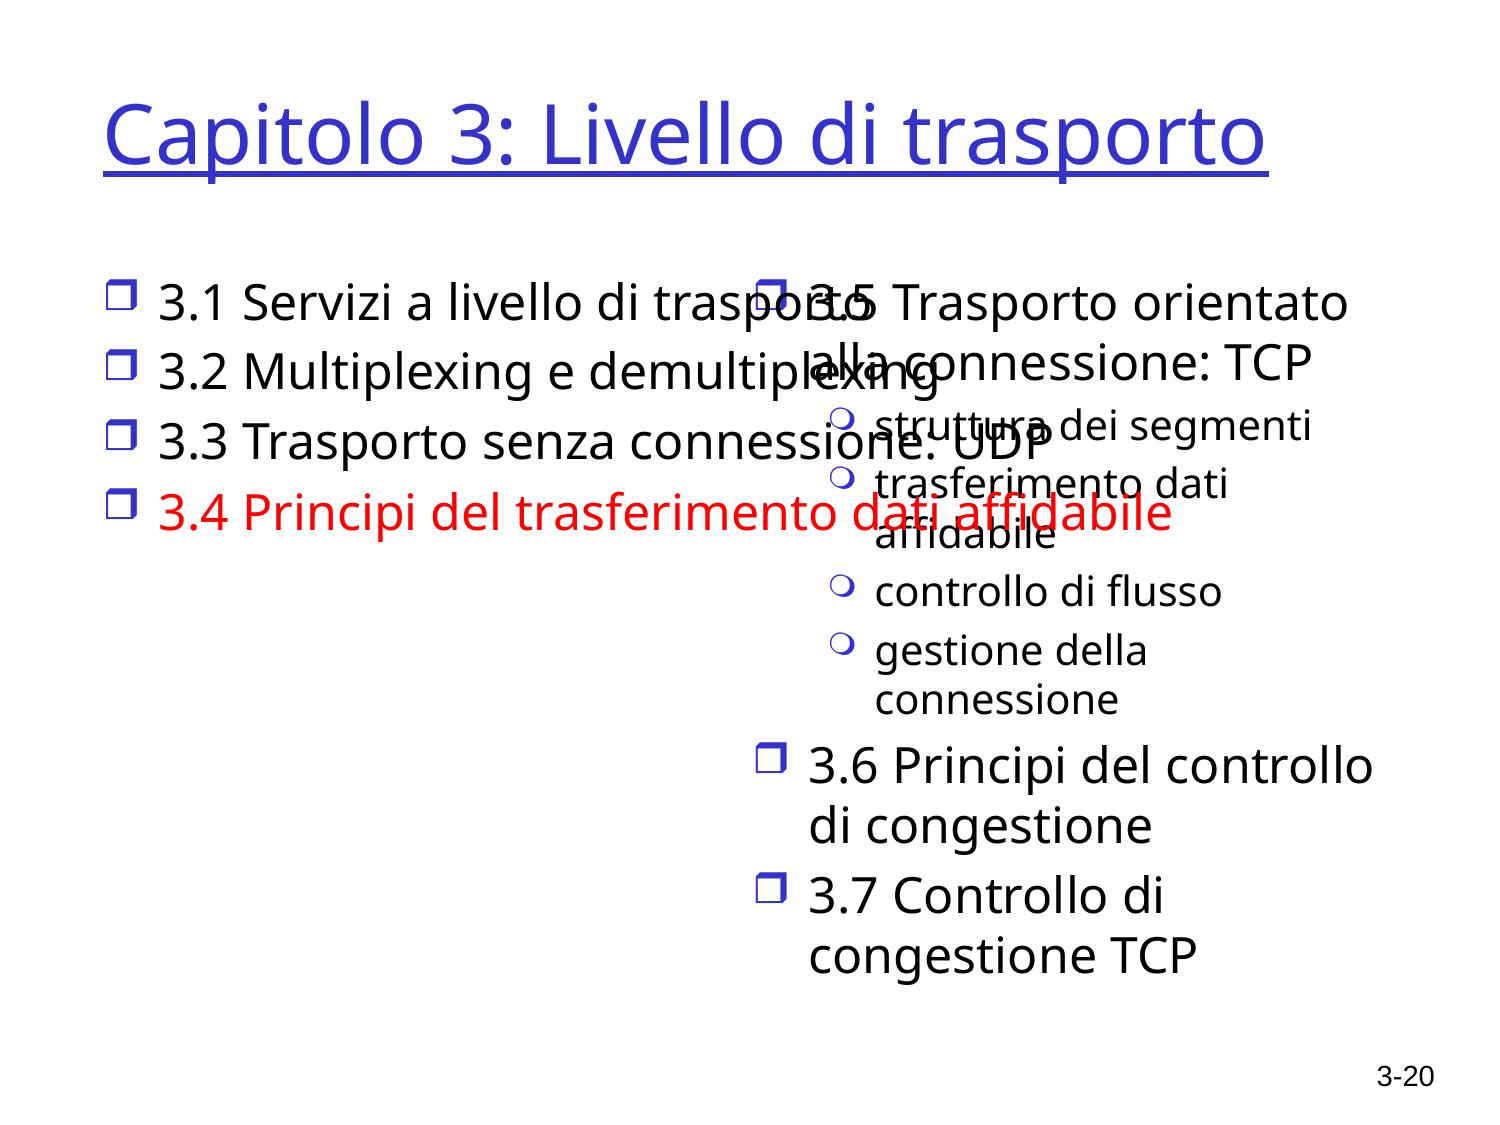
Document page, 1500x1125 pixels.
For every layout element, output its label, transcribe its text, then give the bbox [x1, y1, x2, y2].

list 3.1 Servizi a livello di trasporto 3.2 Multiplexing e demultiplexing 3.3 Trasporto senza connessione: UDP 3.4 Principi del trasferimento dati affidabile [87, 262, 1363, 1026]
title Capitolo 3: Livello di trasporto [87, 37, 1363, 226]
list 3.5 Trasporto orientato alla connessione: TCP struttura dei segmenti trasferimento dati affidabile controllo di flusso gestione della connessione 3.6 Principi del controllo di congestione 3.7 Controllo di congestione TCP [1363, 262, 1403, 1026]
slide_number 3-20 [1338, 1049, 1451, 1125]
